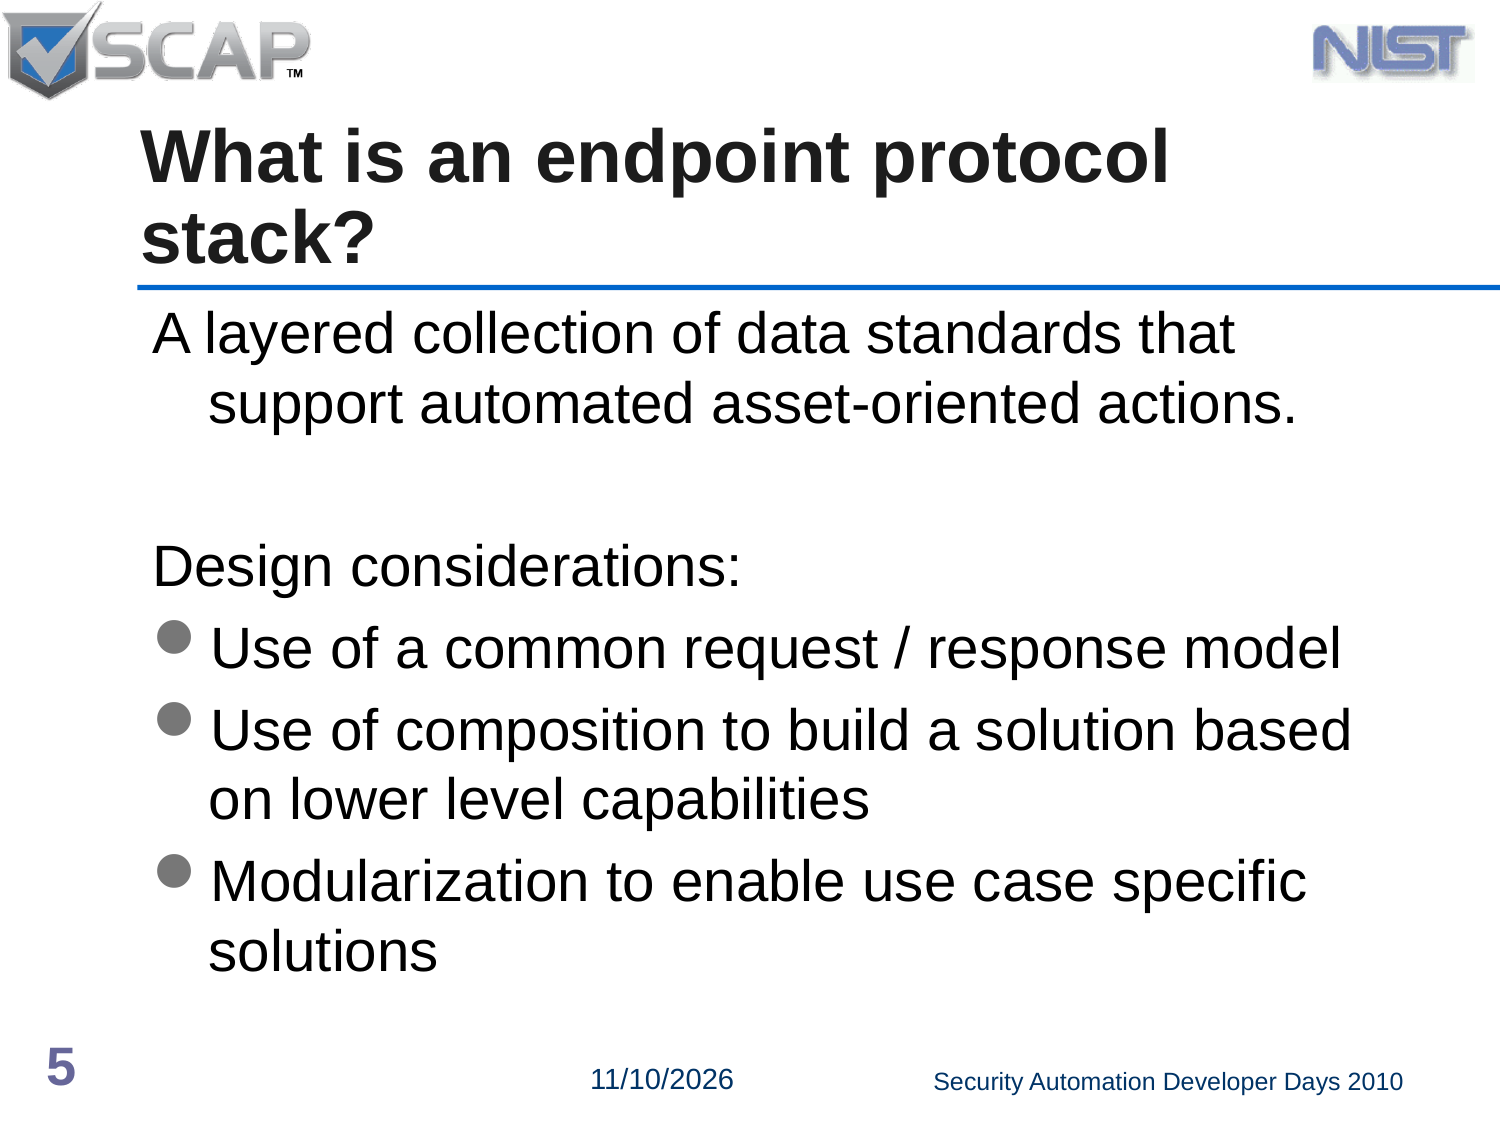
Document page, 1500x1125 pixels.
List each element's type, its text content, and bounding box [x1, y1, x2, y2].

picture [1312, 24, 1475, 83]
slide_number 5 [13, 1023, 111, 1105]
title What is an endpoint protocol stack? [124, 99, 1426, 288]
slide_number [399, 1024, 750, 1104]
picture [0, 0, 313, 103]
list A layered collection of data standards that support automated asset-oriented actions. Design considerations: Use of a common request / response model Use of composition to build a solution based on lower level capabilities Modularization to enable use case specific solutions [137, 287, 1400, 1026]
footer Security Automation Developer Days 2010 [912, 1024, 1426, 1104]
